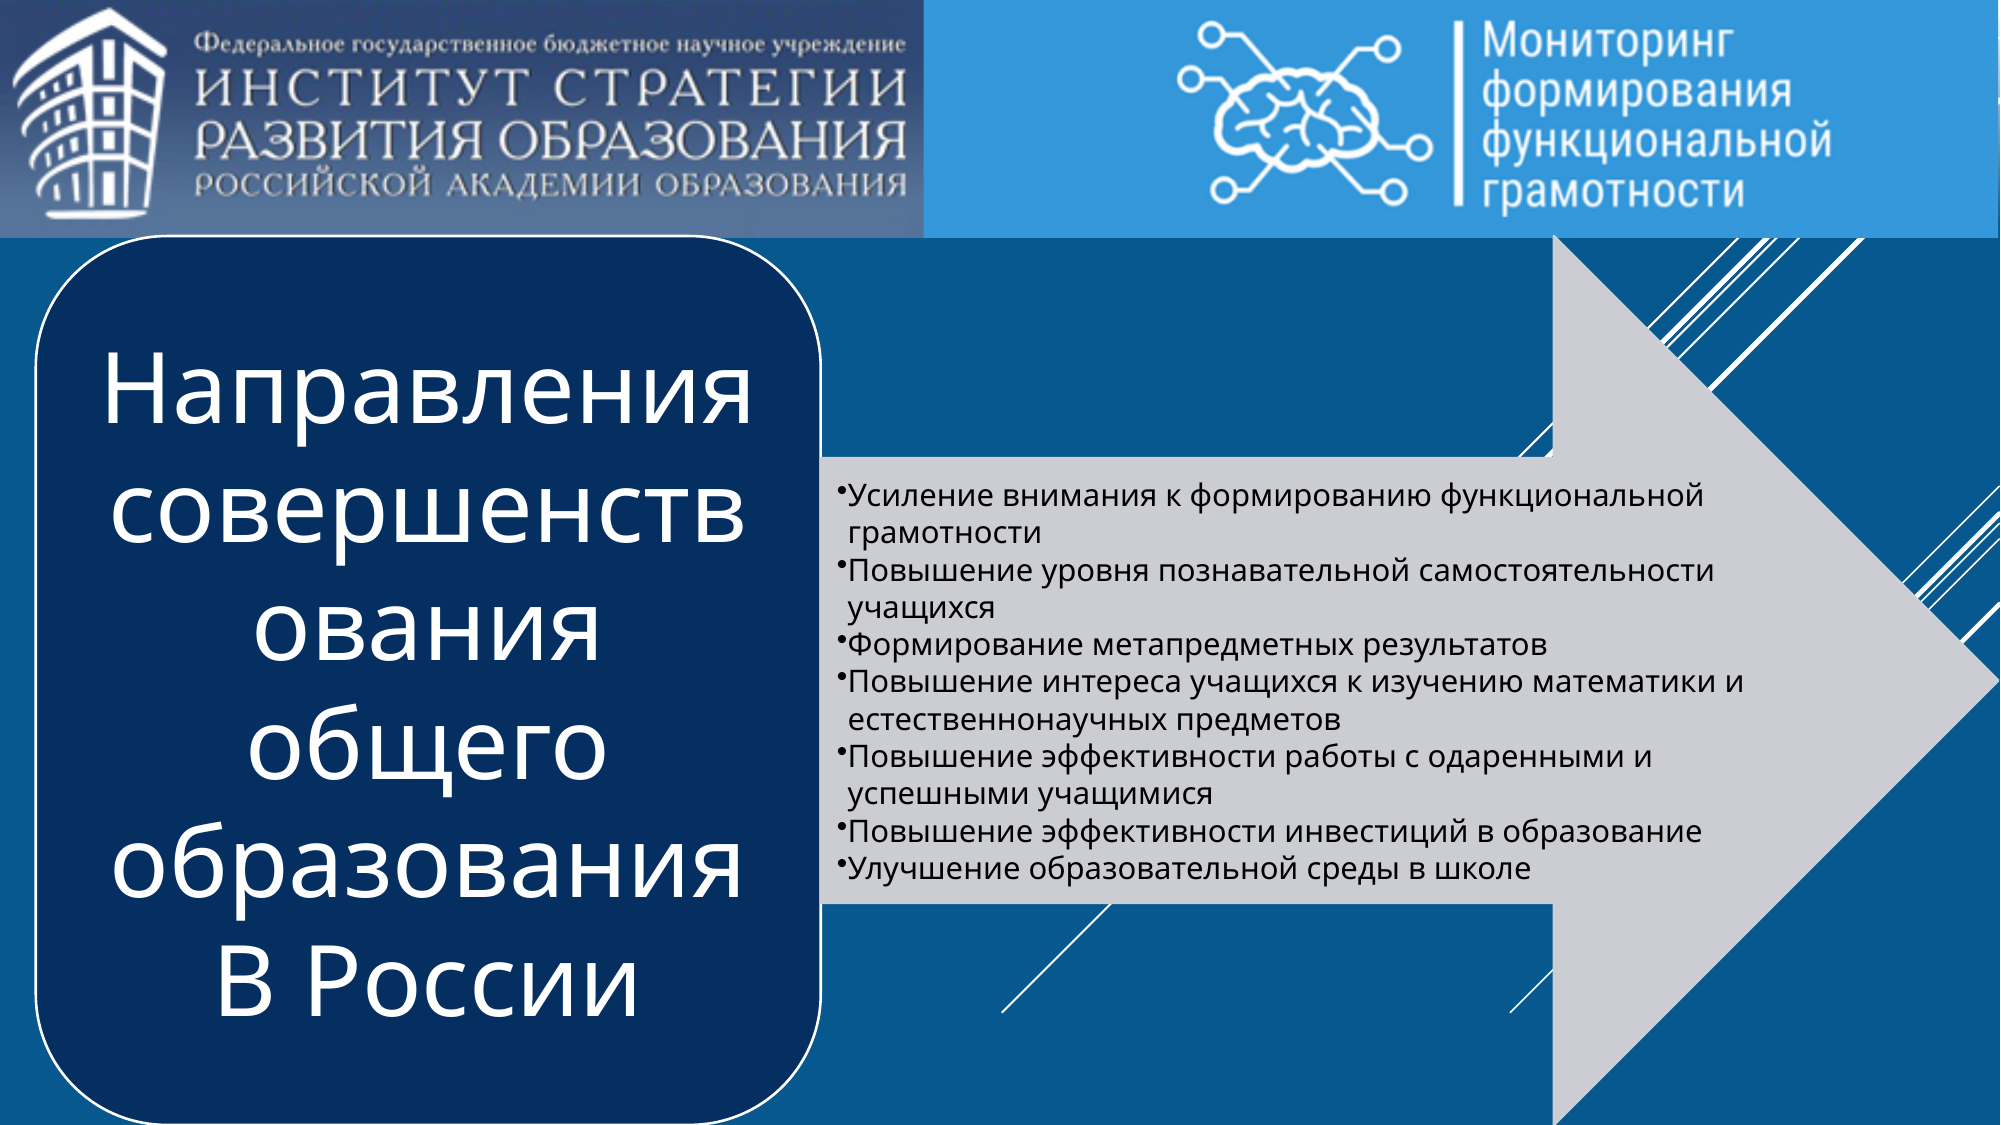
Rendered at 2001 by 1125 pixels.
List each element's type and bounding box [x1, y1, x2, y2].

picture [0, 0, 1999, 238]
text_box [35, 235, 1999, 1125]
